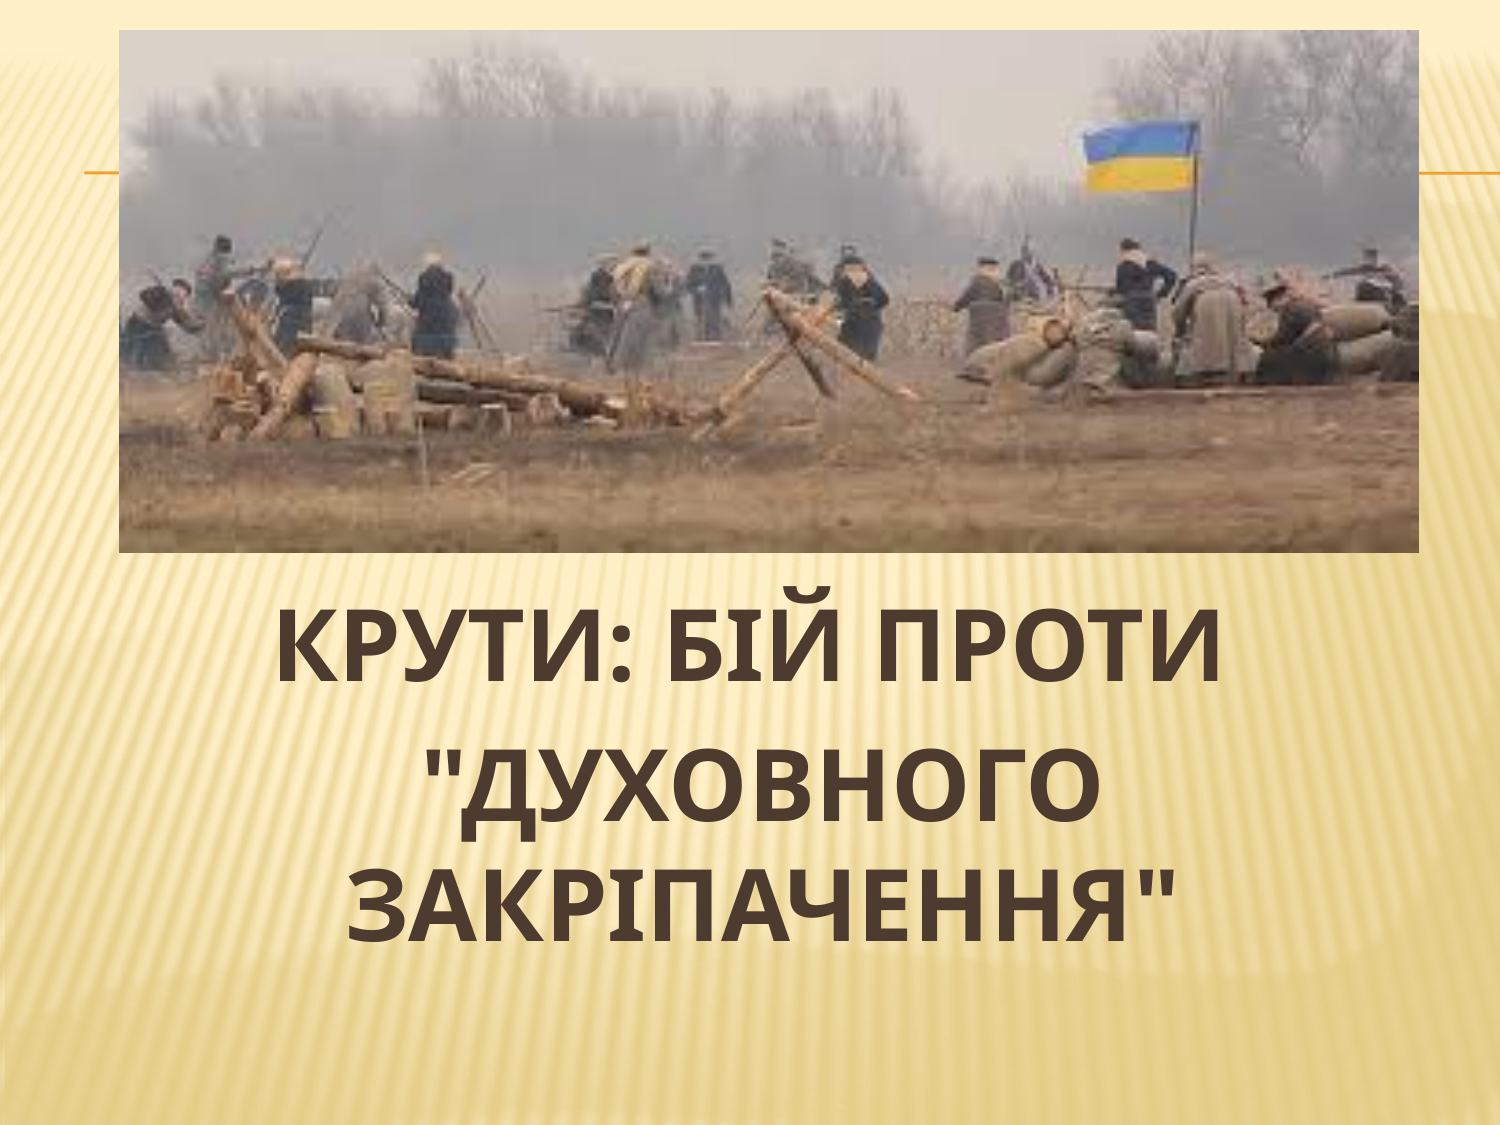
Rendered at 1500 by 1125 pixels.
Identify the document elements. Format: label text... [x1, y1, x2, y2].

picture [118, 30, 1419, 553]
list КРУТИ: БІЙ ПРОТИ "ДУХОВНОГО ЗАКРІПАЧЕННЯ" [50, 574, 1475, 998]
